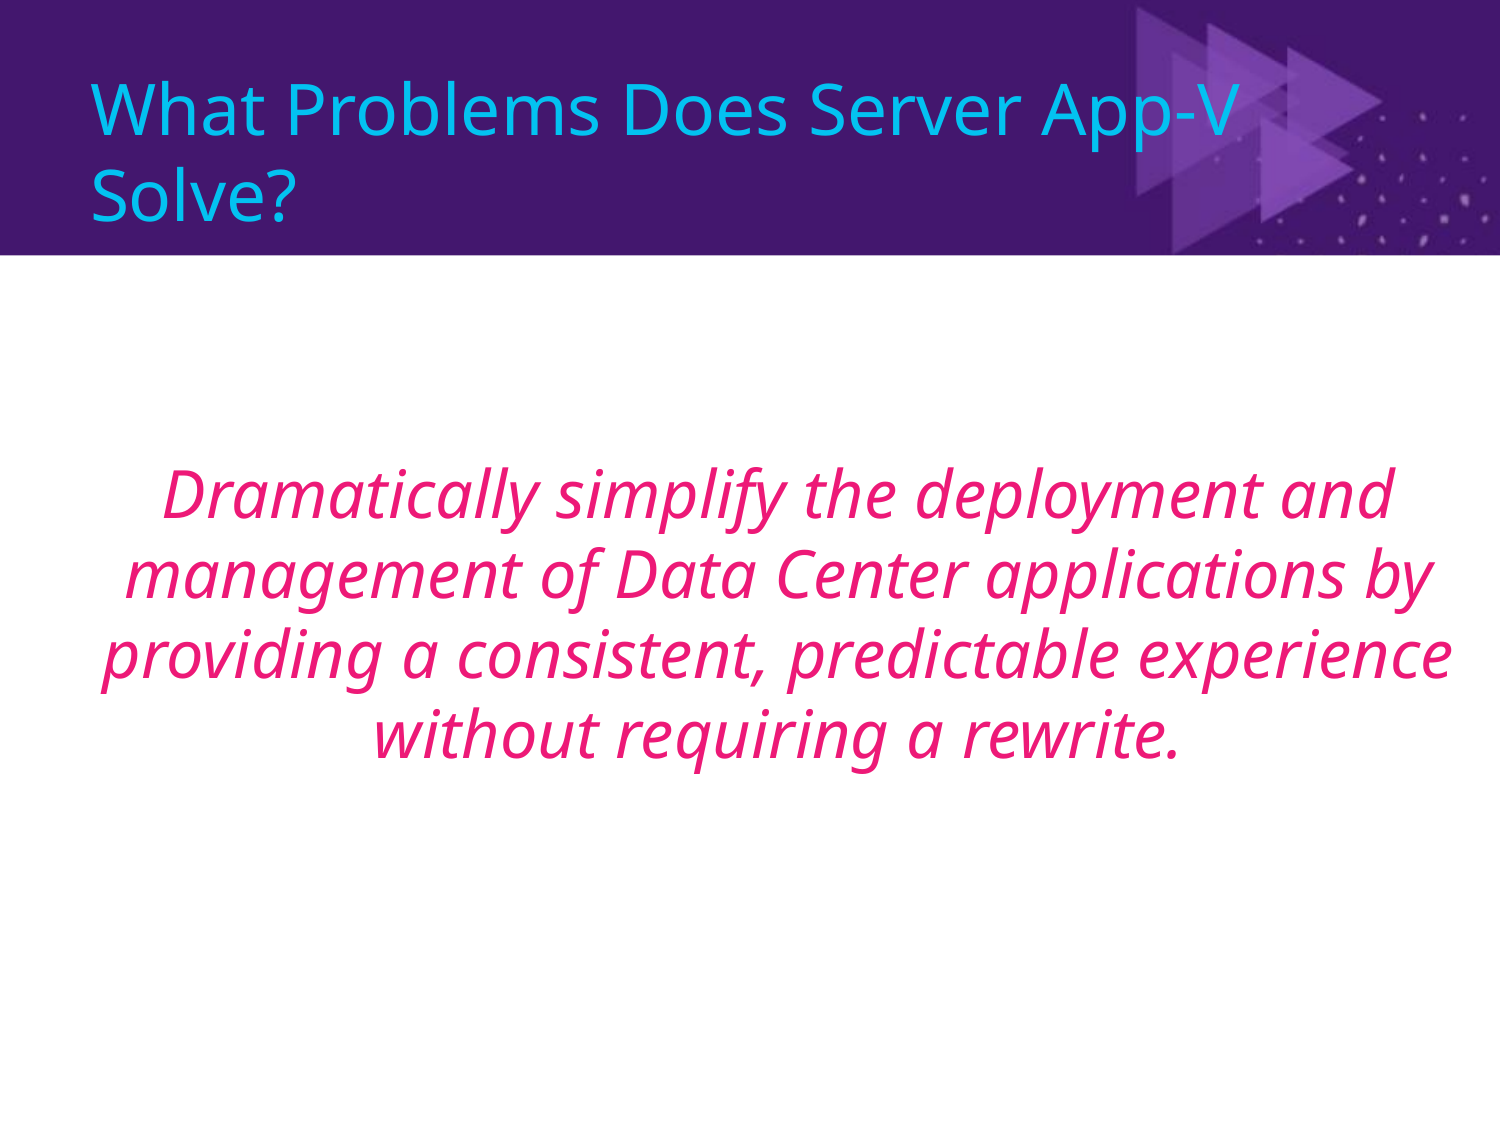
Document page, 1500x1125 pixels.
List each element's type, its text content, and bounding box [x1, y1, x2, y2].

text_box Dramatically simplify the deployment and management of Data Center applications by providing a consistent, predictable experience without requiring a rewrite. [29, 491, 1500, 759]
title What Problems Does Server App-V Solve? [75, 56, 1425, 244]
picture [0, 0, 1500, 255]
